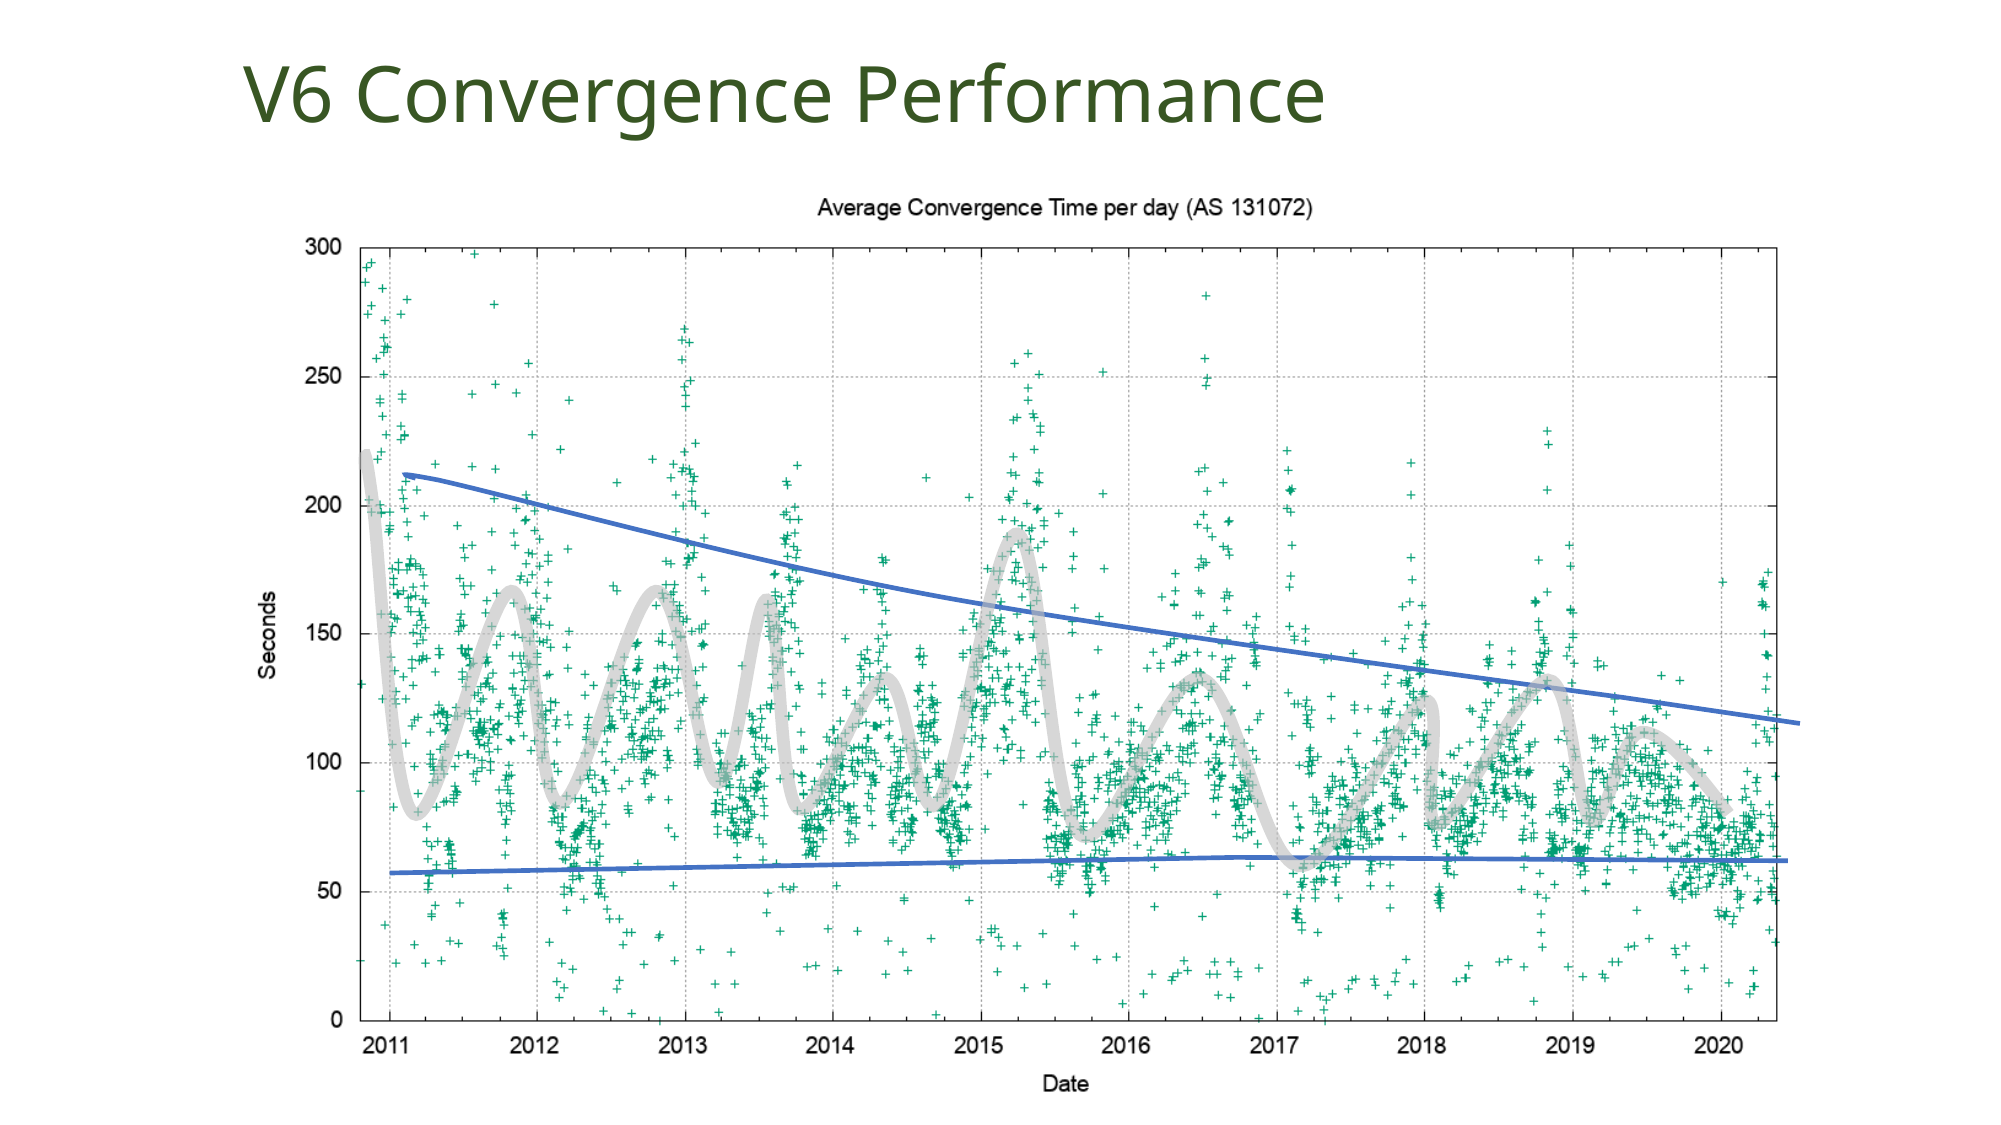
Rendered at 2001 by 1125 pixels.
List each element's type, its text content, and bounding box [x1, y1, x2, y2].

picture [247, 170, 1818, 1104]
title V6 Convergence Performance [228, 3, 1867, 191]
